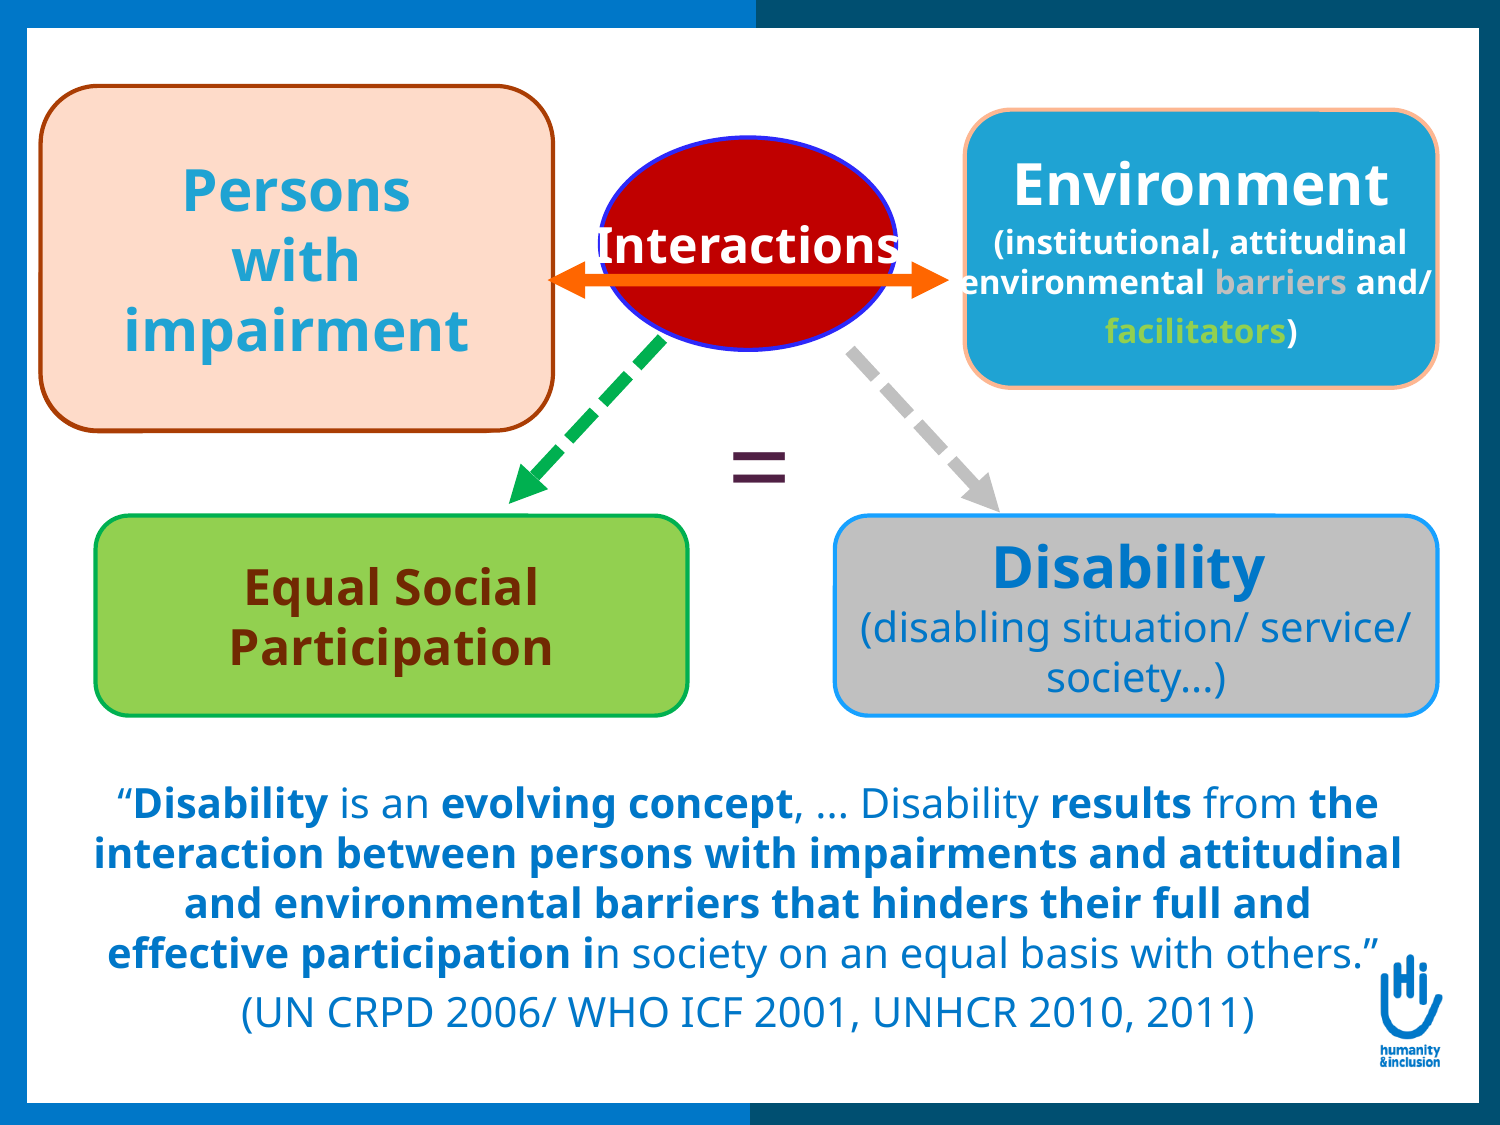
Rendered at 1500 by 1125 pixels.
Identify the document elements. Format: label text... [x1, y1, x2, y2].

text_box Environment (institutional, attitudinal & environmental barriers and/ or facilitators) [964, 109, 1438, 388]
text_box Disability (disabling situation/ service/ society...) [834, 515, 1438, 716]
text_box [849, 349, 1000, 513]
text_box [508, 469, 542, 504]
text_box “Disability is an evolving concept, ... Disability results from the interaction between persons with impairments and attitudinal and environmental barriers that hinders their full and effective participation in society on an equal basis with others.” (UN CRPD 2006/ WHO ICF 2001, UNHCR 2010, 2011) [73, 769, 1424, 1044]
text_box Equal Social Participation [95, 515, 688, 716]
picture [1369, 942, 1451, 1078]
text_box Interactions [599, 137, 897, 279]
text_box Interactions [609, 281, 887, 350]
text_box Persons with impairment [40, 85, 553, 431]
text_box = [712, 387, 819, 538]
text_box [547, 273, 950, 287]
